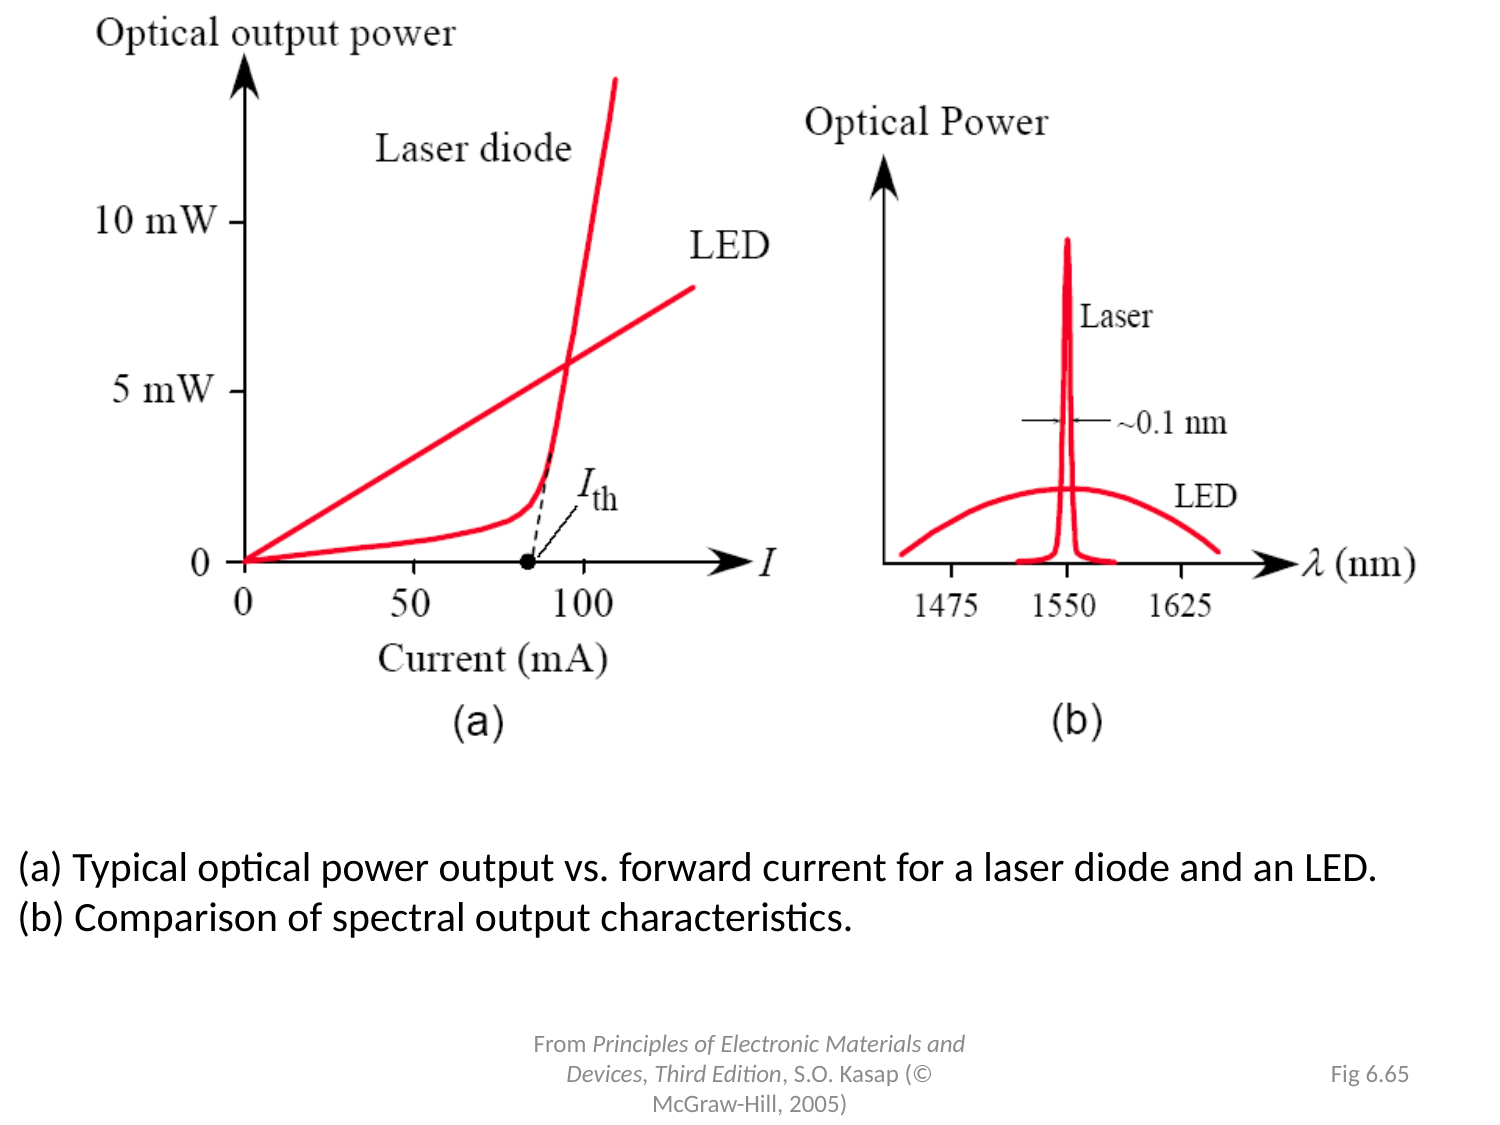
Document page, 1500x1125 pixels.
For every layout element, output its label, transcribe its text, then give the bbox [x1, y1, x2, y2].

footer From Principles of Electronic Materials and Devices, Third Edition, S.O. Kasap (© McGraw-Hill, 2005) [512, 1042, 988, 1103]
text_box (a) Typical optical power output vs. forward current for a laser diode and an LED. (b) Comparison of spectral output characteristics. [2, 831, 1500, 947]
picture [70, 0, 1427, 751]
slide_number Fig 6.65 [1074, 1042, 1425, 1103]
